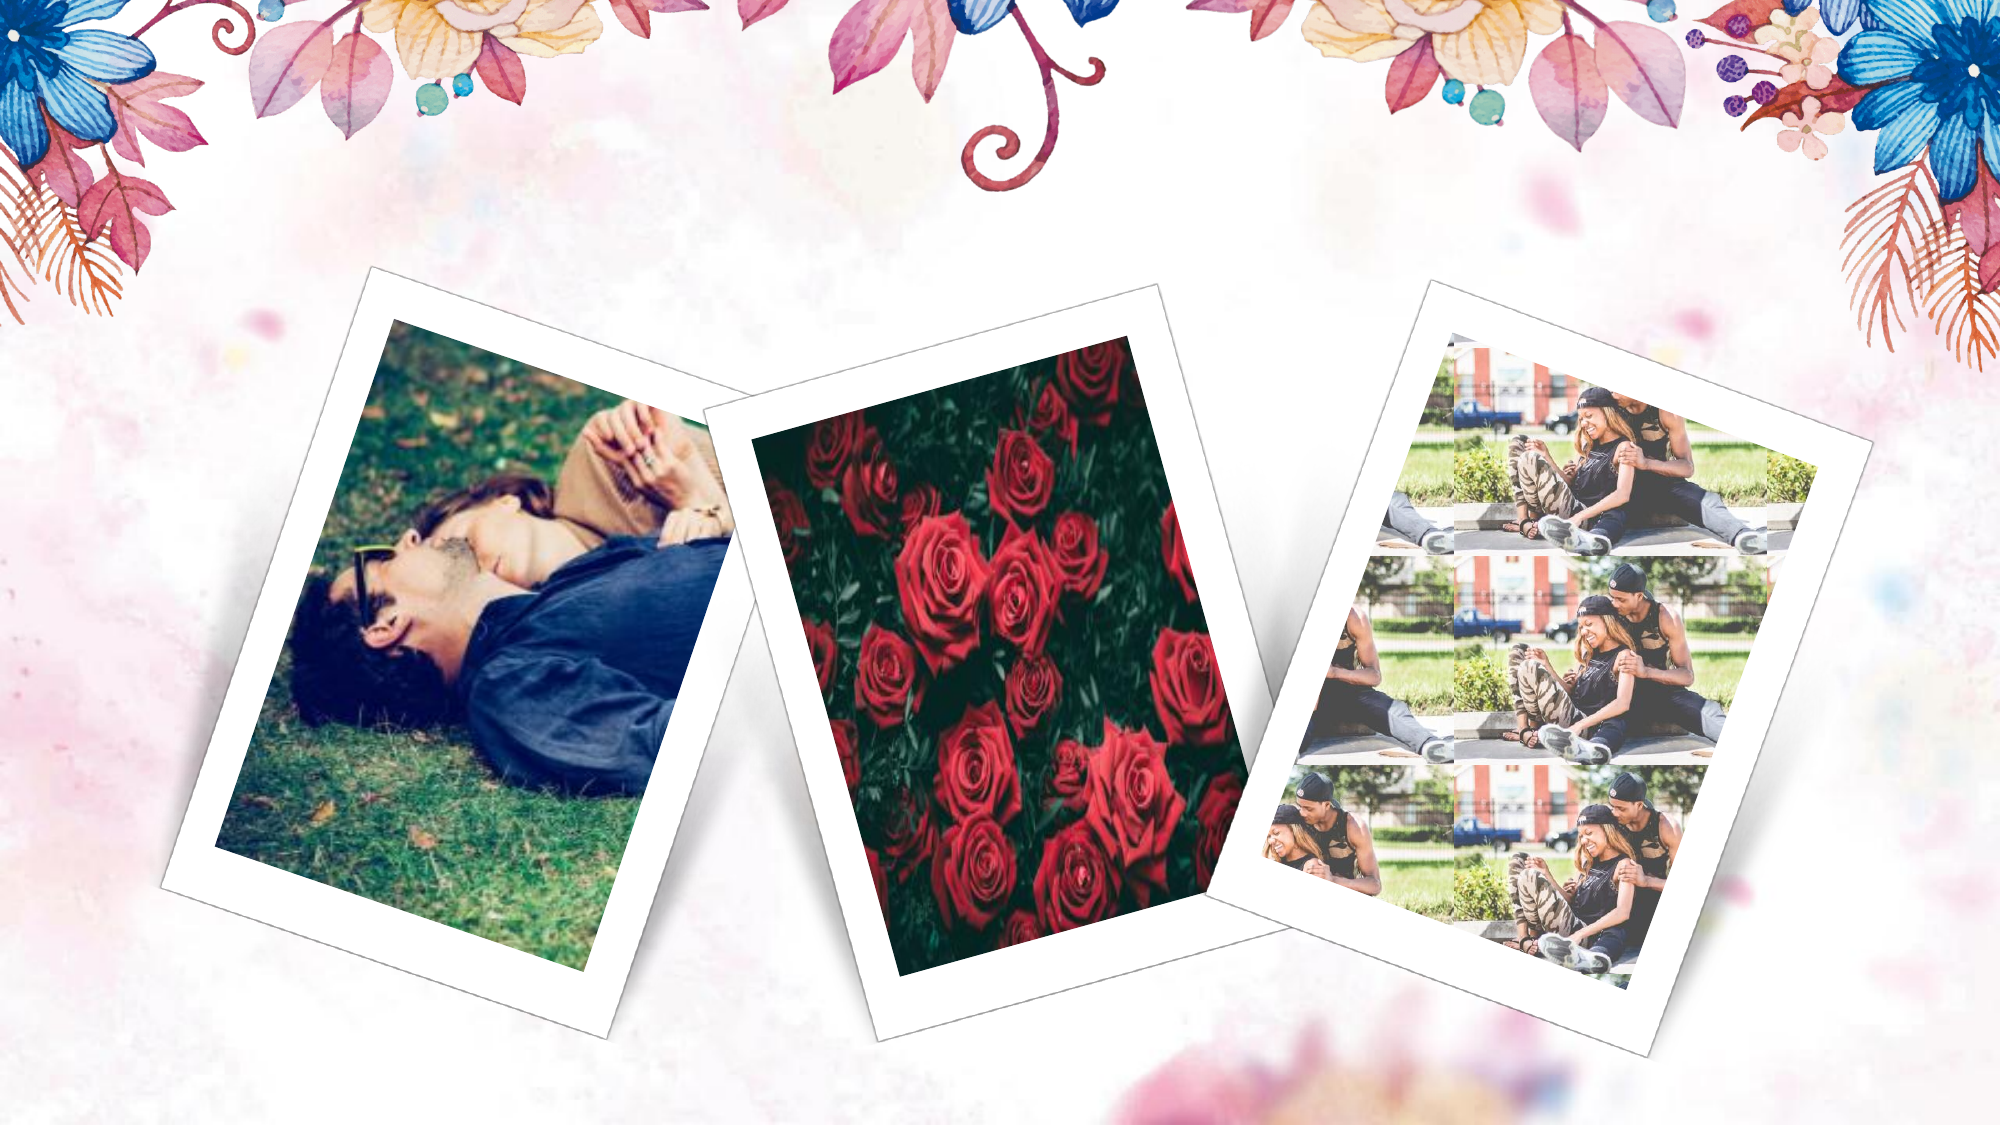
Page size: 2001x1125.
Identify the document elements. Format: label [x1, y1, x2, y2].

text_box [190, 322, 783, 981]
picture [0, 0, 2000, 1125]
text_box [719, 333, 1312, 992]
text_box [1240, 338, 1834, 997]
